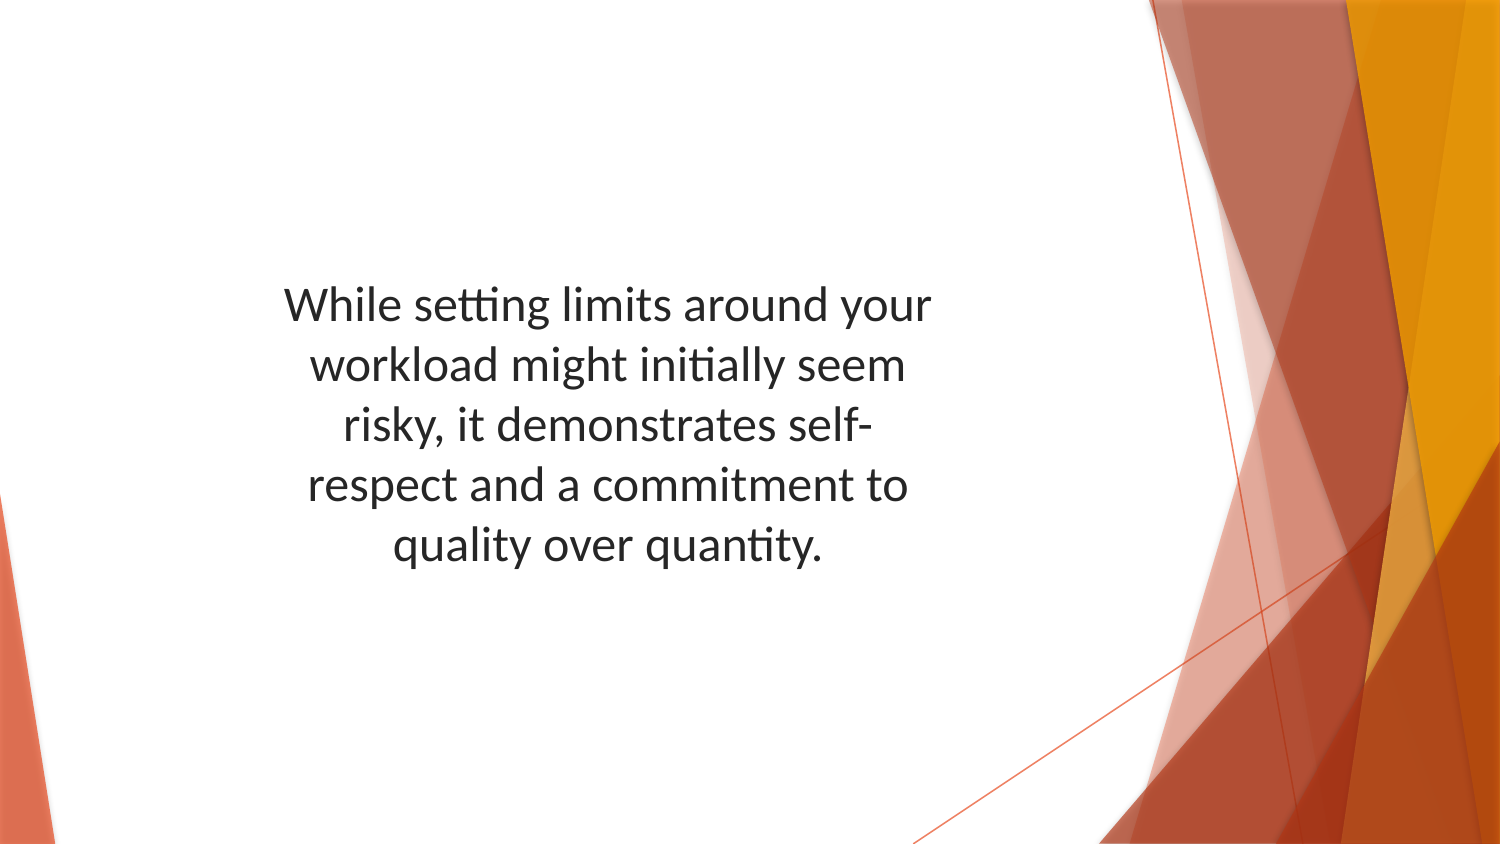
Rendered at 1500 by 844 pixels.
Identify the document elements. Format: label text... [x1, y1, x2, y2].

list While setting limits around your workload might initially seem risky, it demonstrates self-respect and a commitment to quality over quantity. [265, 114, 951, 729]
